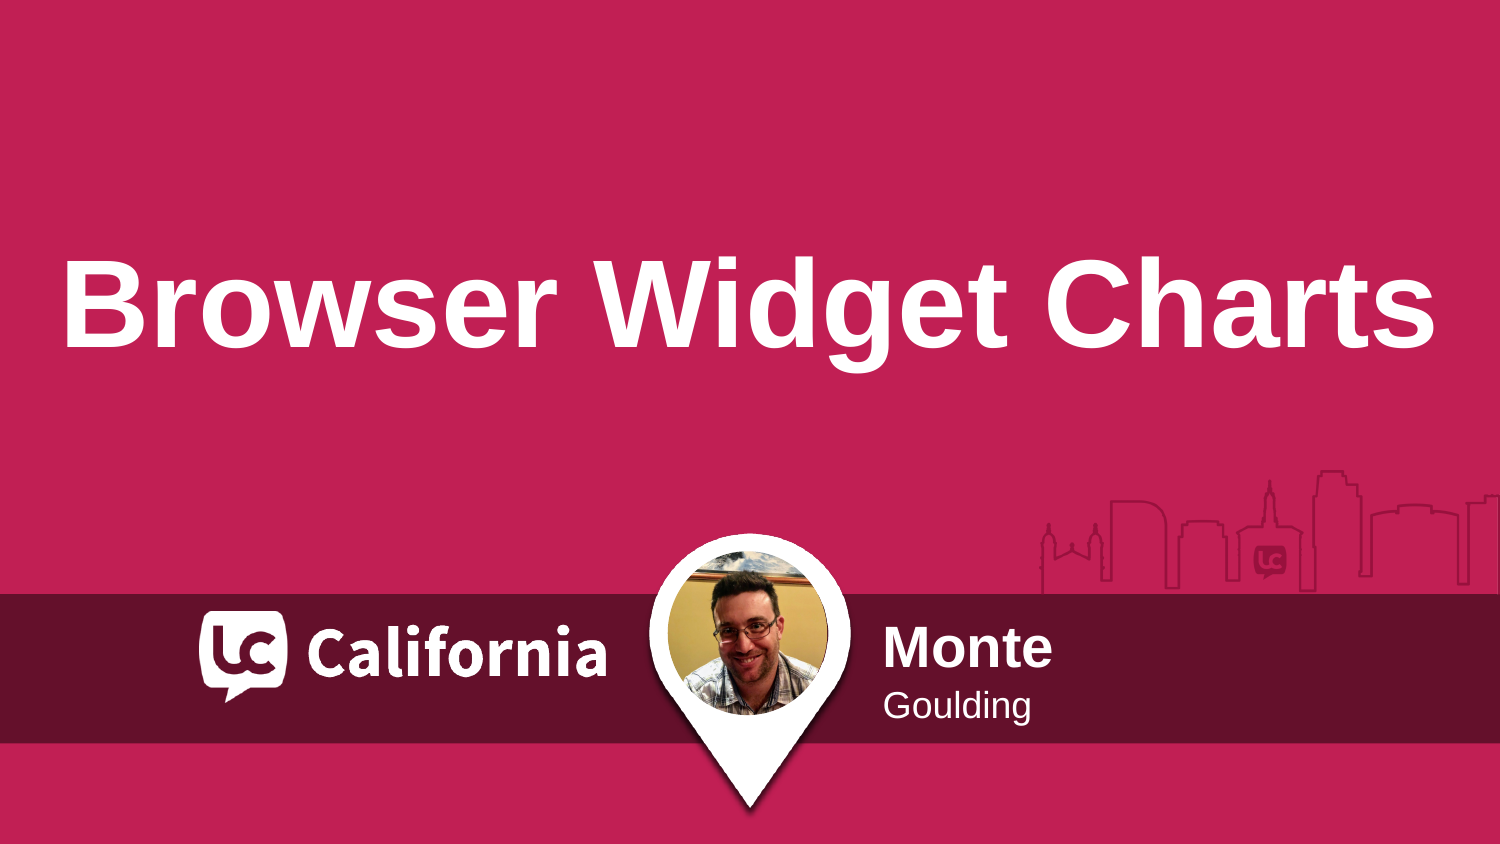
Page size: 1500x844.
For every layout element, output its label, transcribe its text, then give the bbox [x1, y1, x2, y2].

subtitle Goulding [867, 658, 1500, 844]
subtitle Monte [867, 595, 1500, 658]
title Browser Widget Charts [0, 0, 1500, 595]
picture [0, 551, 867, 844]
